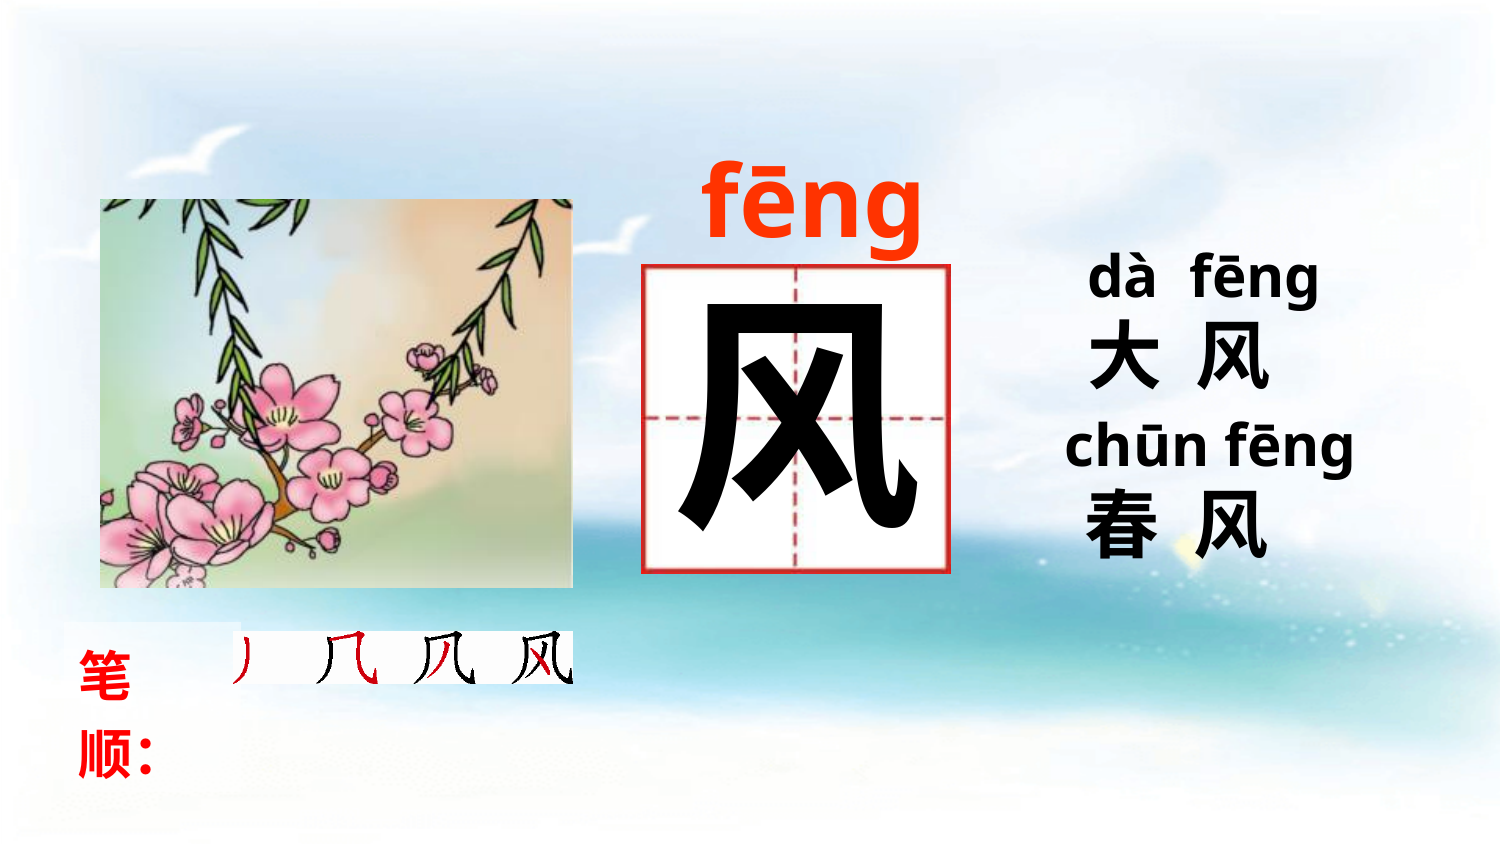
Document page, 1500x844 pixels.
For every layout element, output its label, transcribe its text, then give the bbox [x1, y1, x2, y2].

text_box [640, 250, 951, 575]
text_box dà fēnɡ 大 风 [1072, 231, 1337, 400]
text_box 笔顺： [63, 621, 242, 793]
text_box chūn fēnɡ 春 风 [1034, 400, 1372, 575]
picture [0, 0, 1500, 844]
text_box fēnɡ [685, 130, 943, 249]
